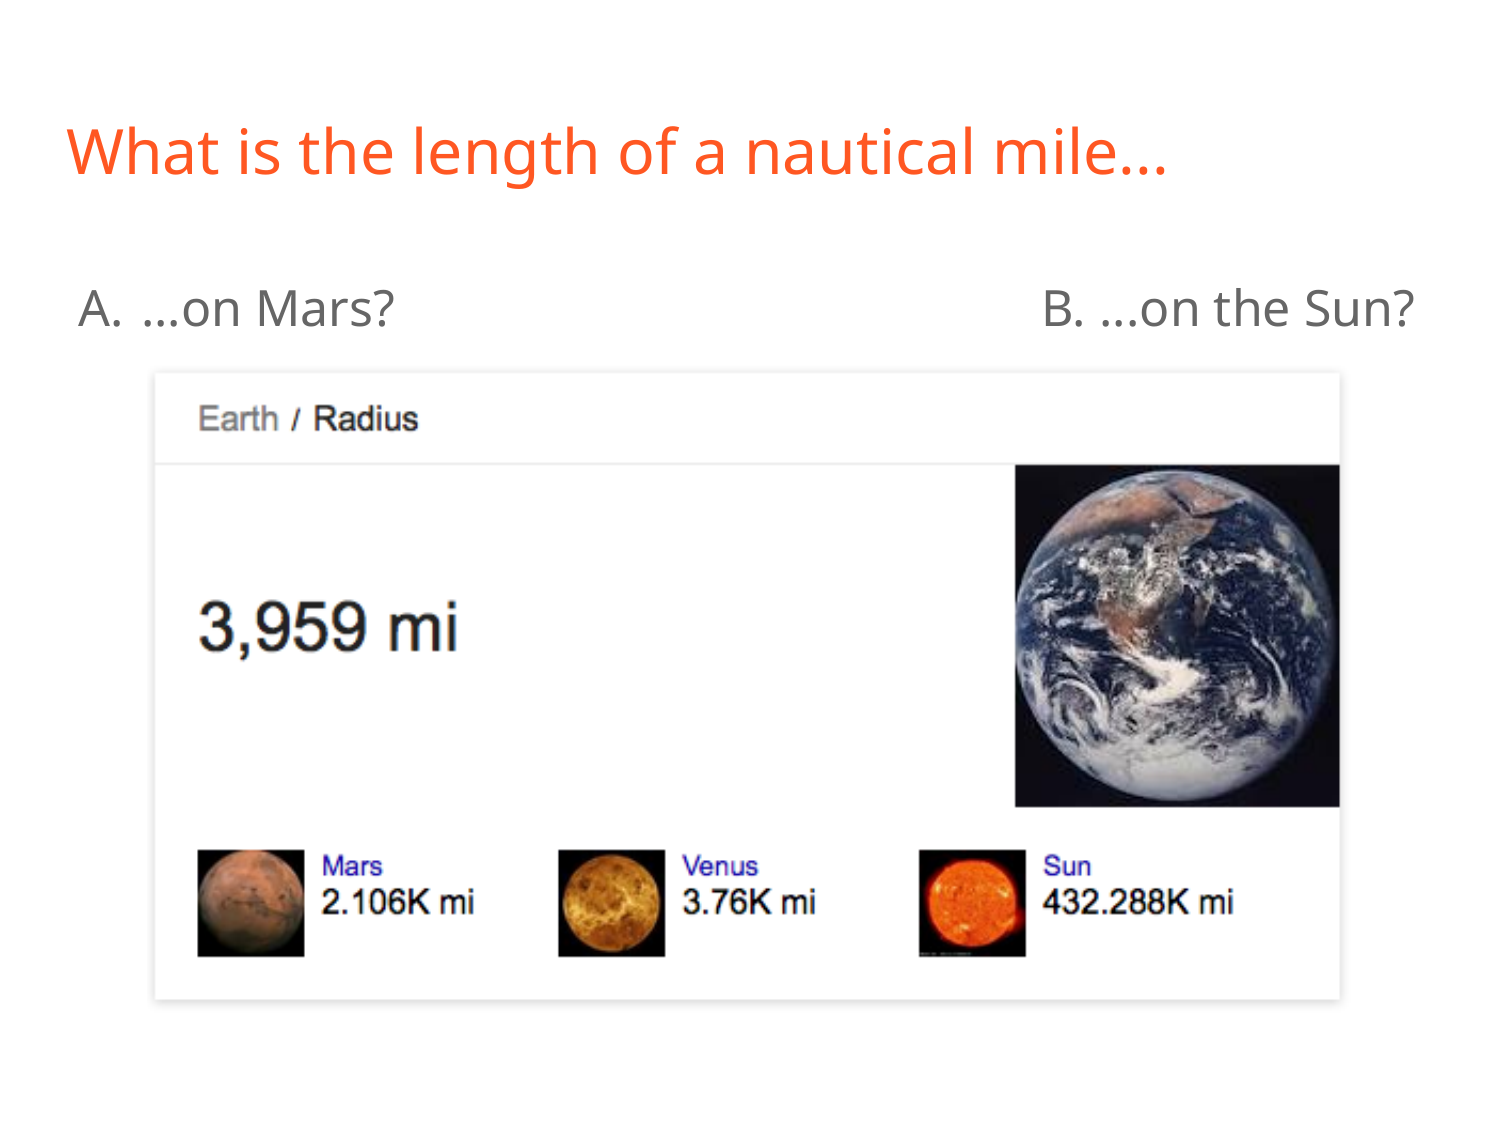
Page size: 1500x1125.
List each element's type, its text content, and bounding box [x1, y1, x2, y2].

picture [147, 365, 1353, 1013]
list ...on Mars? B. ...on the Sun? [51, 252, 1449, 1000]
title What is the length of a nautical mile... [51, 97, 1449, 223]
